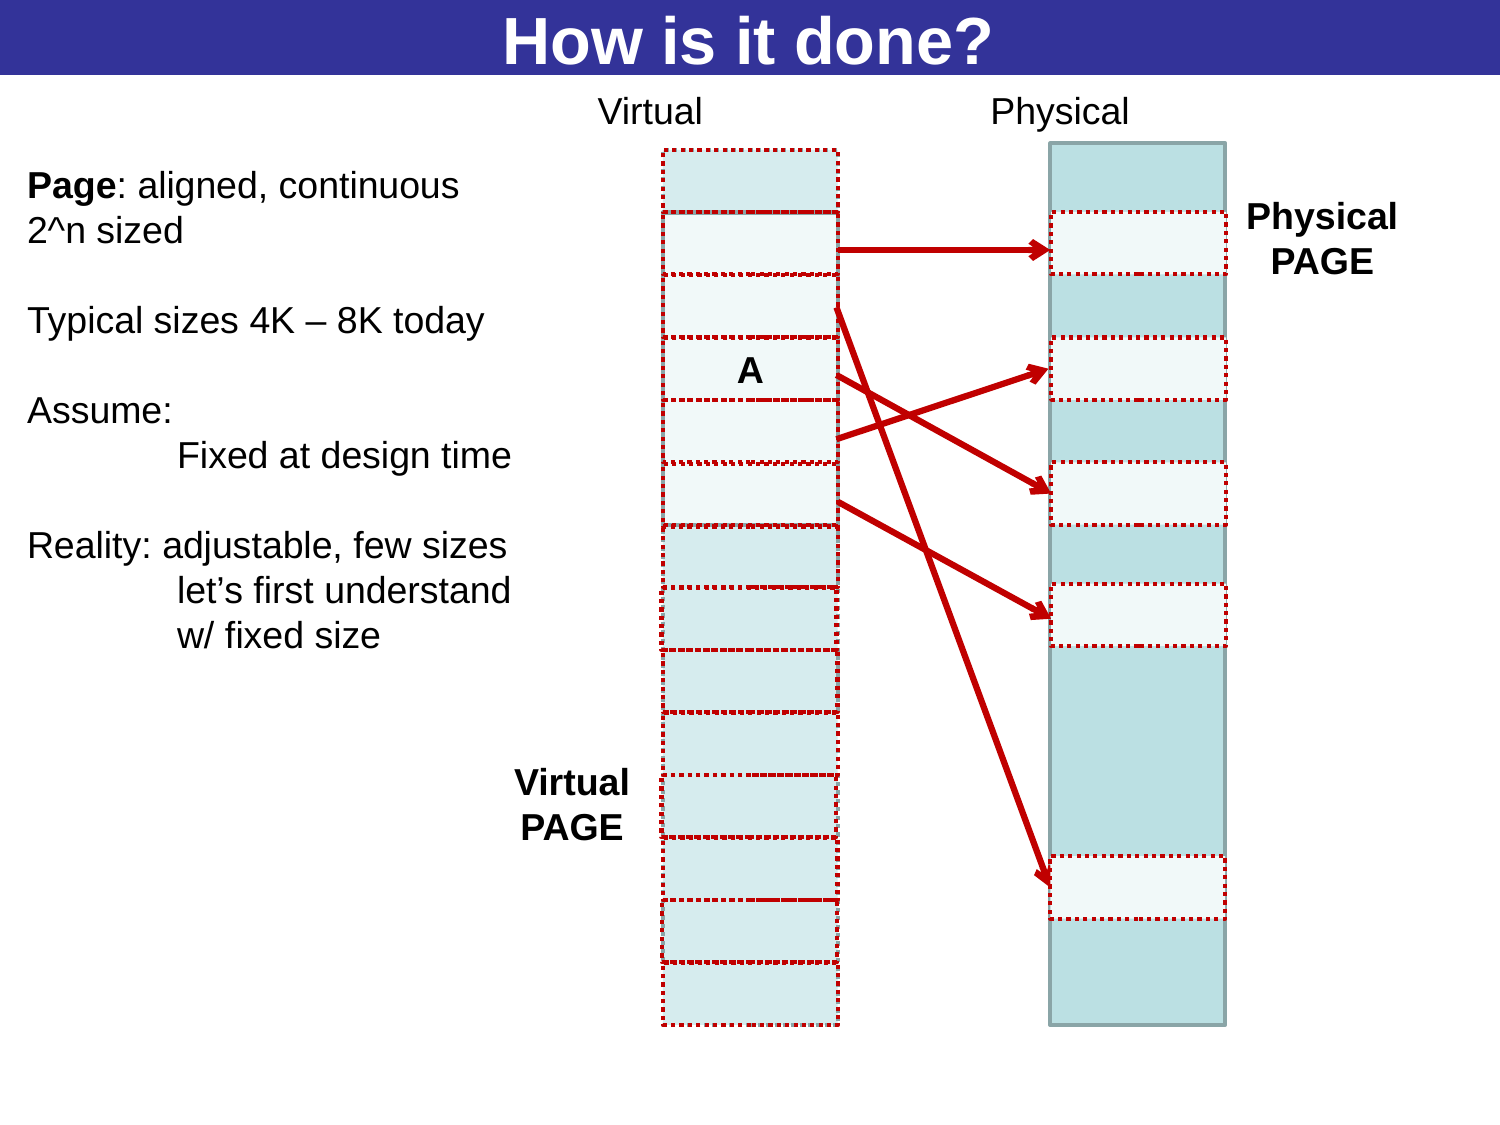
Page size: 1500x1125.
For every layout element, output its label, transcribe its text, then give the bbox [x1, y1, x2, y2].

text_box [1055, 335, 1228, 402]
text_box [1057, 525, 1227, 583]
text_box [661, 398, 830, 464]
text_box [836, 626, 1051, 888]
text_box [659, 585, 831, 652]
text_box [1049, 210, 1228, 276]
text_box [661, 273, 840, 339]
text_box [661, 710, 831, 774]
text_box [659, 773, 831, 839]
text_box [1058, 400, 1227, 462]
title How is it done? [0, 0, 1500, 75]
text_box [1048, 919, 1227, 1027]
text_box [1048, 258, 1227, 337]
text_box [836, 307, 1051, 370]
text_box [661, 210, 840, 276]
text_box [661, 960, 840, 1027]
text_box [661, 835, 840, 902]
text_box Virtual PAGE [499, 750, 645, 855]
text_box Physical PAGE [1231, 184, 1414, 290]
text_box [661, 462, 831, 524]
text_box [836, 368, 1049, 440]
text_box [836, 445, 1052, 494]
text_box [661, 335, 831, 402]
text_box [837, 501, 1052, 619]
text_box [1056, 460, 1228, 527]
text_box [661, 523, 830, 587]
text_box Page: aligned, continuous 2^n sized Typical sizes 4K – 8K today Assume: Fixed at design time Reality: adjustable, few sizes let’s first understand w/ fixed size [12, 153, 527, 664]
text_box Virtual [582, 79, 718, 140]
text_box [660, 898, 839, 964]
text_box [1048, 854, 1227, 921]
text_box [1055, 582, 1228, 648]
text_box [1048, 141, 1227, 249]
text_box [661, 148, 840, 214]
text_box [1055, 647, 1227, 858]
text_box Physical [975, 79, 1145, 140]
text_box [661, 648, 831, 714]
